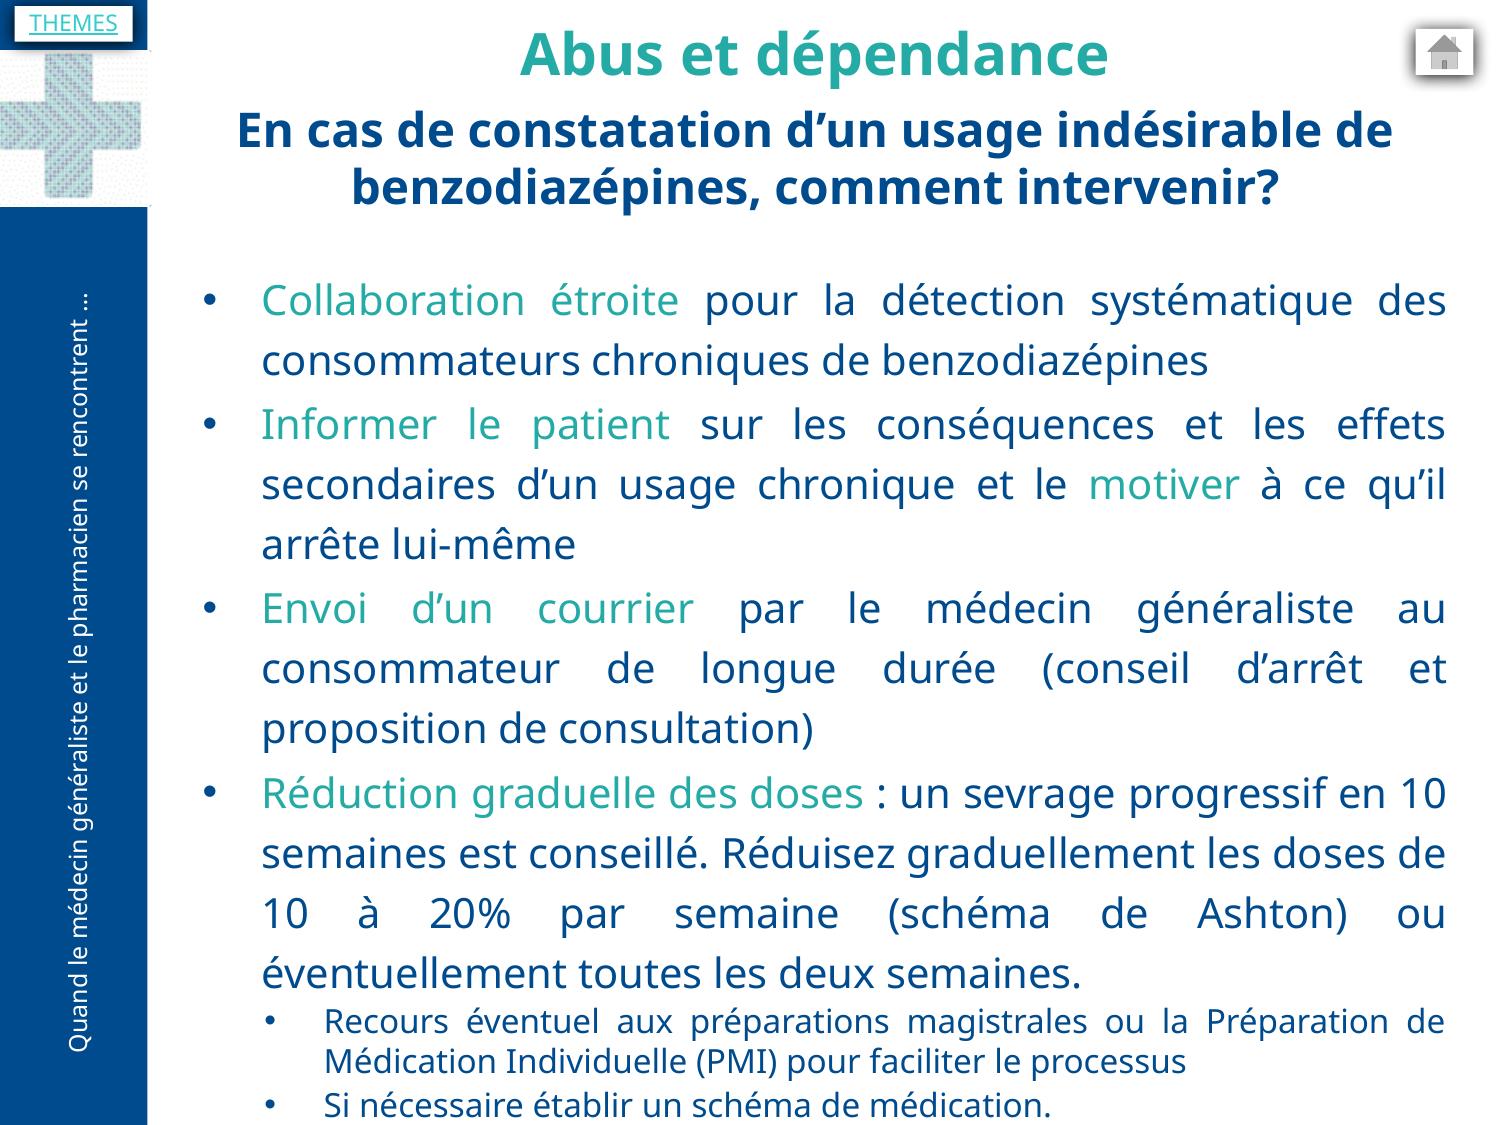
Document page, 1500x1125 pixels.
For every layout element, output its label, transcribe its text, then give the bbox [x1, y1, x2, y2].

text_box [1415, 28, 1474, 76]
picture [0, 50, 152, 207]
text_box THEMES [14, 5, 134, 42]
list Collaboration étroite pour la détection systématique des consommateurs chroniques de benzodiazépines Informer le patient sur les conséquences et les effets secondaires d’un usage chronique et le motiver à ce qu’il arrête lui-même Envoi d’un courrier par le médecin généraliste au consommateur de longue durée (conseil d’arrêt et proposition de consultation) Réduction graduelle des doses : un sevrage progressif en 10 semaines est conseillé. Réduisez graduellement les doses de 10 à 20% par semaine (schéma de Ashton) ou éventuellement toutes les deux semaines. Recours éventuel aux préparations magistrales ou la Préparation de Médication Individuelle (PMI) pour faciliter le processus Si nécessaire établir un schéma de médication. [187, 256, 1463, 1091]
text_box En cas de constatation d’un usage indésirable de benzodiazépines, comment intervenir? [163, 92, 1468, 222]
list Abus et dépendance [164, 17, 1422, 92]
